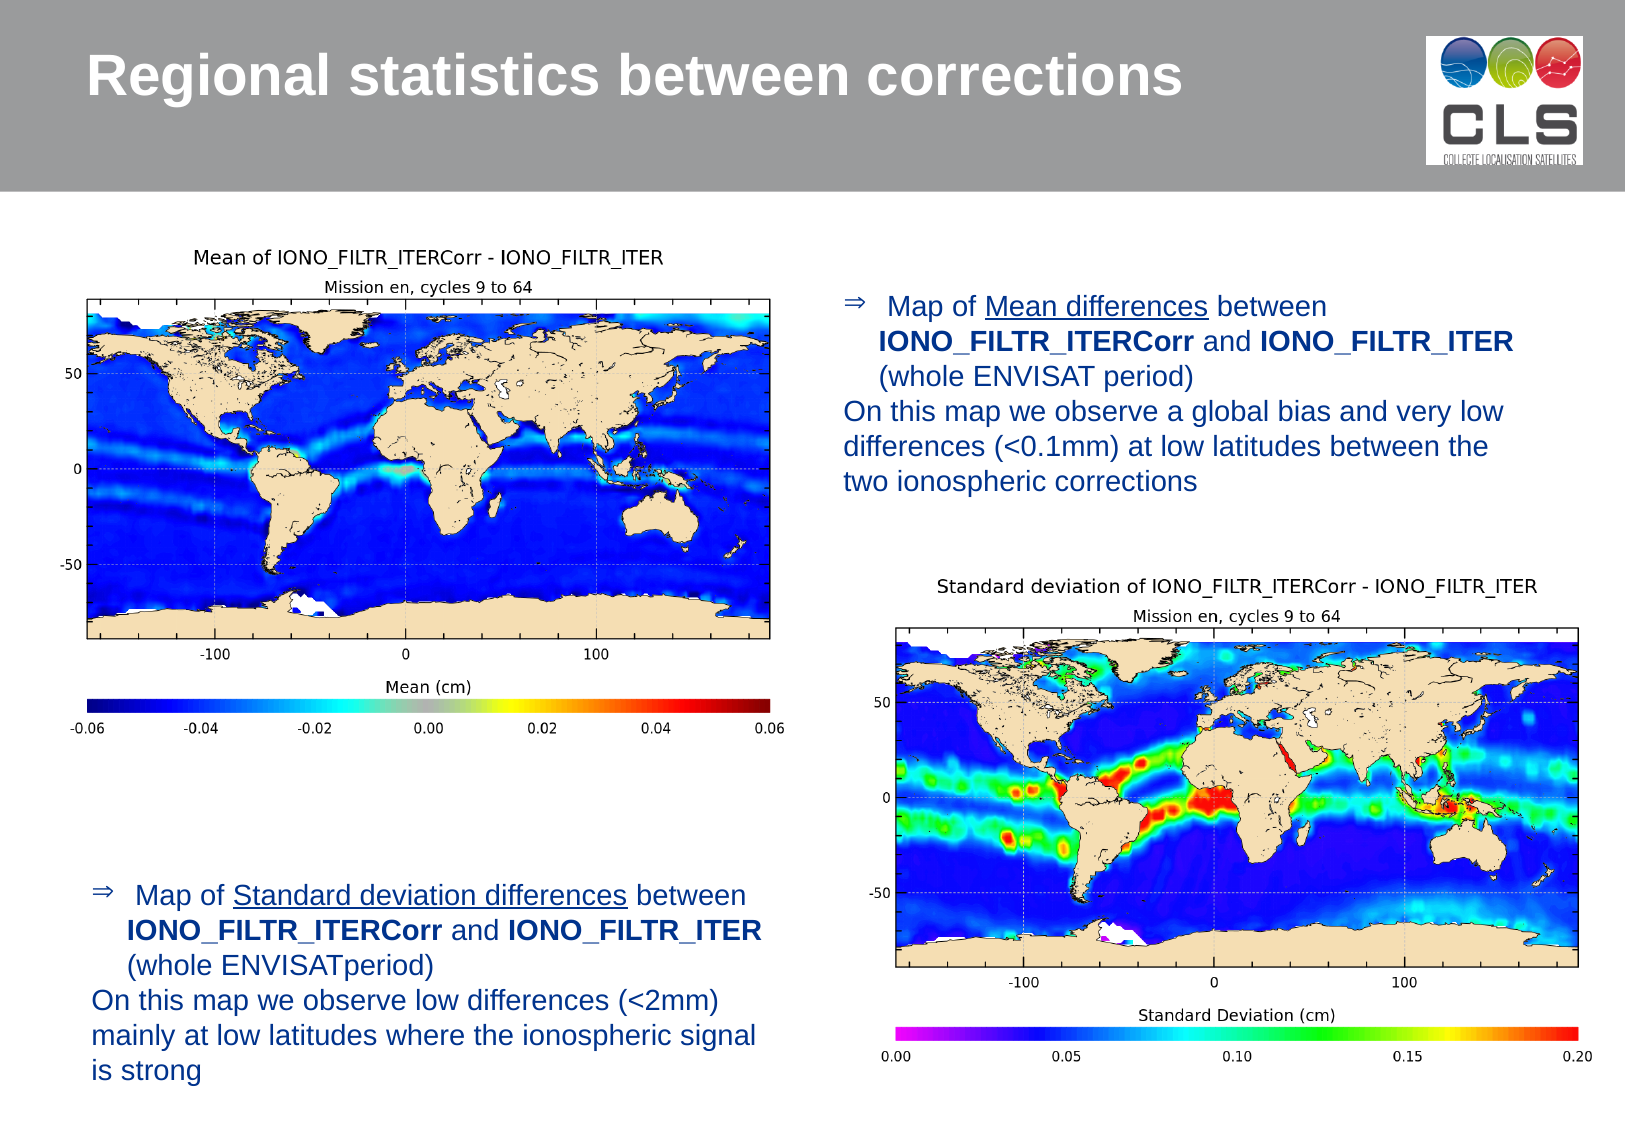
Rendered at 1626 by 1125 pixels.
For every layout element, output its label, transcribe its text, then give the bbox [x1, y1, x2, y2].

picture [1426, 36, 1583, 165]
text_box Map of Standard deviation differences between IONO_FILTR_ITERCorr and IONO_FILTR_ITER (whole ENVISATperiod) On this map we observe low differences (<2mm) mainly at low latitudes where the ionospheric signal is strong [76, 869, 786, 1094]
text_box Regional statistics between corrections [71, 40, 1479, 172]
picture [811, 553, 1619, 1091]
picture [3, 225, 810, 762]
text_box Map of Mean differences between IONO_FILTR_ITERCorr and IONO_FILTR_ITER (whole ENVISAT period) On this map we observe a global bias and very low differences (<0.1mm) at low latitudes between the two ionospheric corrections [828, 279, 1538, 505]
